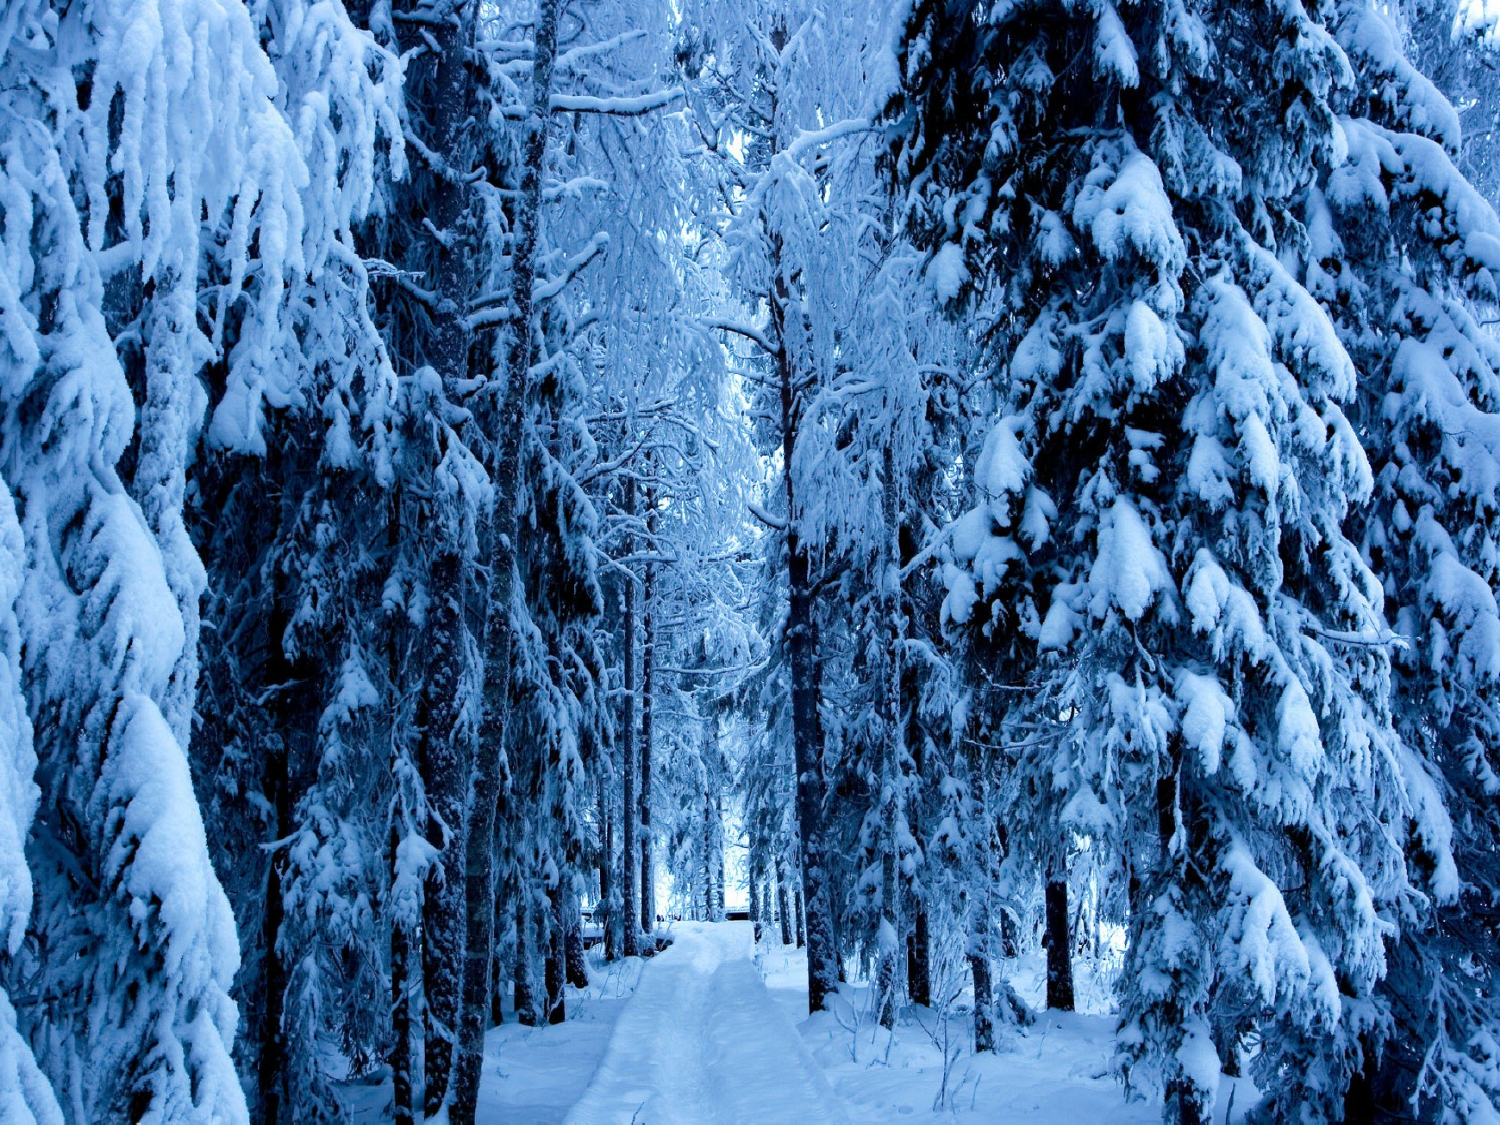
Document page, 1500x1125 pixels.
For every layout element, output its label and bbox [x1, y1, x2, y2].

list [0, 0, 1500, 1125]
